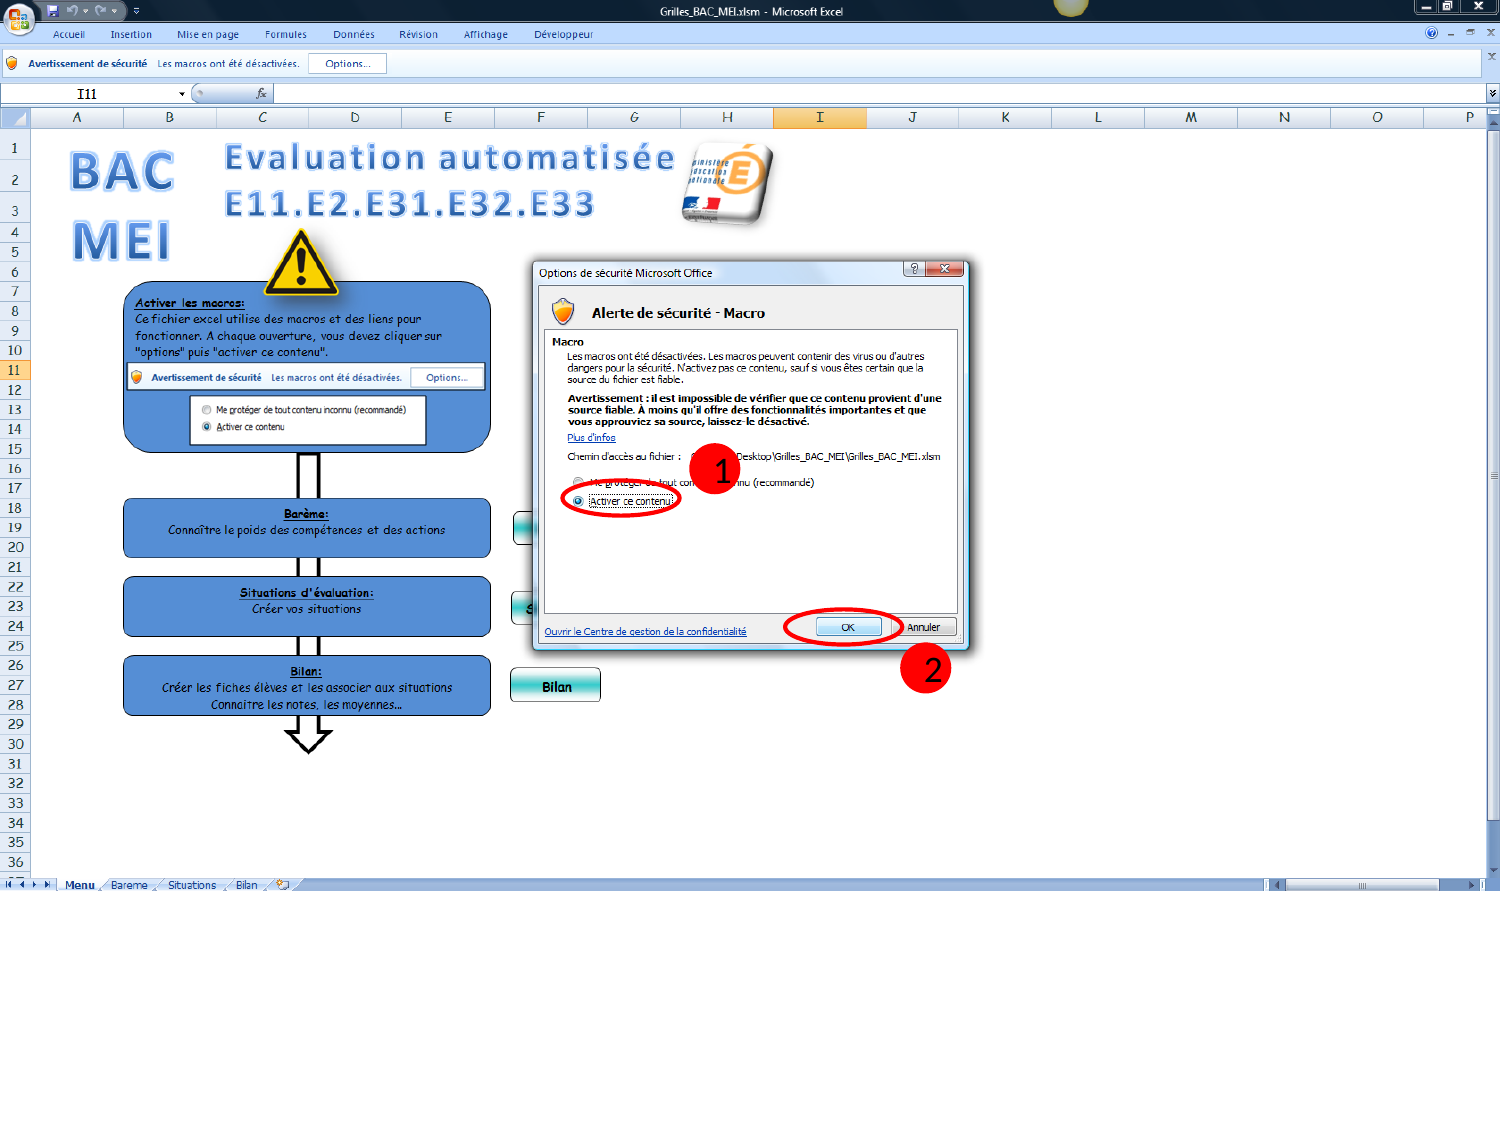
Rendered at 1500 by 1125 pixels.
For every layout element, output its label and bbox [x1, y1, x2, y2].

picture [0, 0, 1500, 891]
